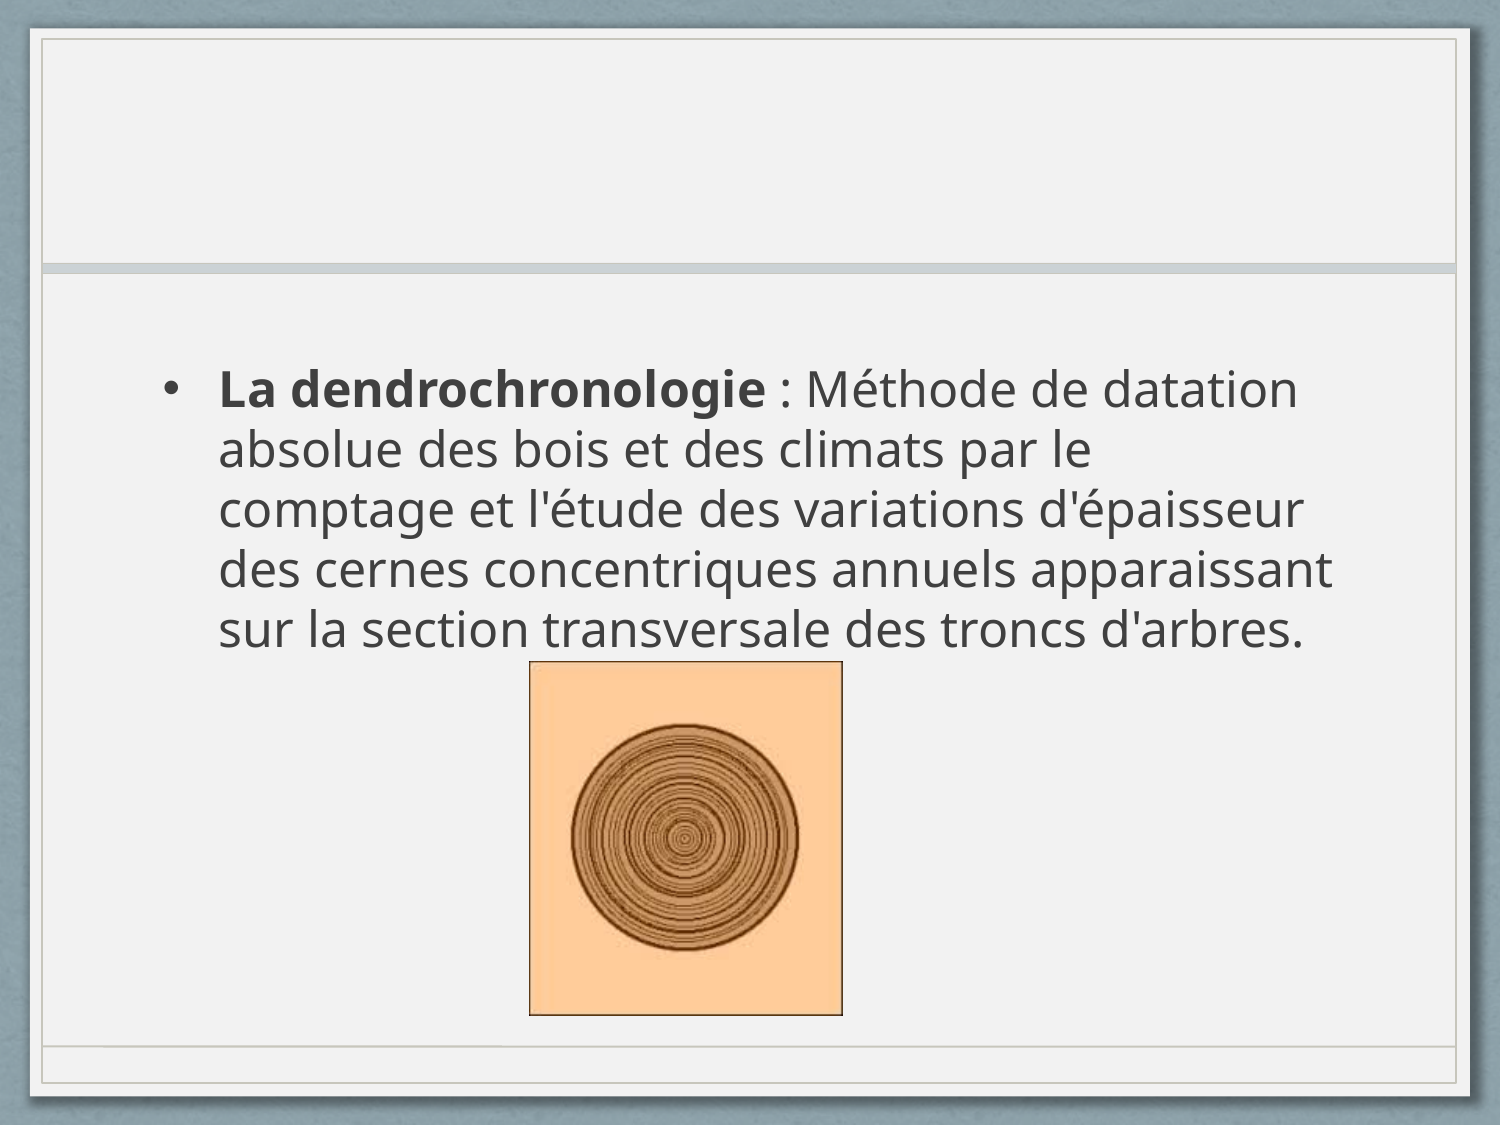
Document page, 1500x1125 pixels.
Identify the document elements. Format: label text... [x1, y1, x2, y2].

list La dendrochronologie : Méthode de datation absolue des bois et des climats par le comptage et l'étude des variations d'épaisseur des cernes concentriques annuels apparaissant sur la section transversale des troncs d'arbres. [147, 350, 1353, 995]
picture [529, 660, 843, 1017]
